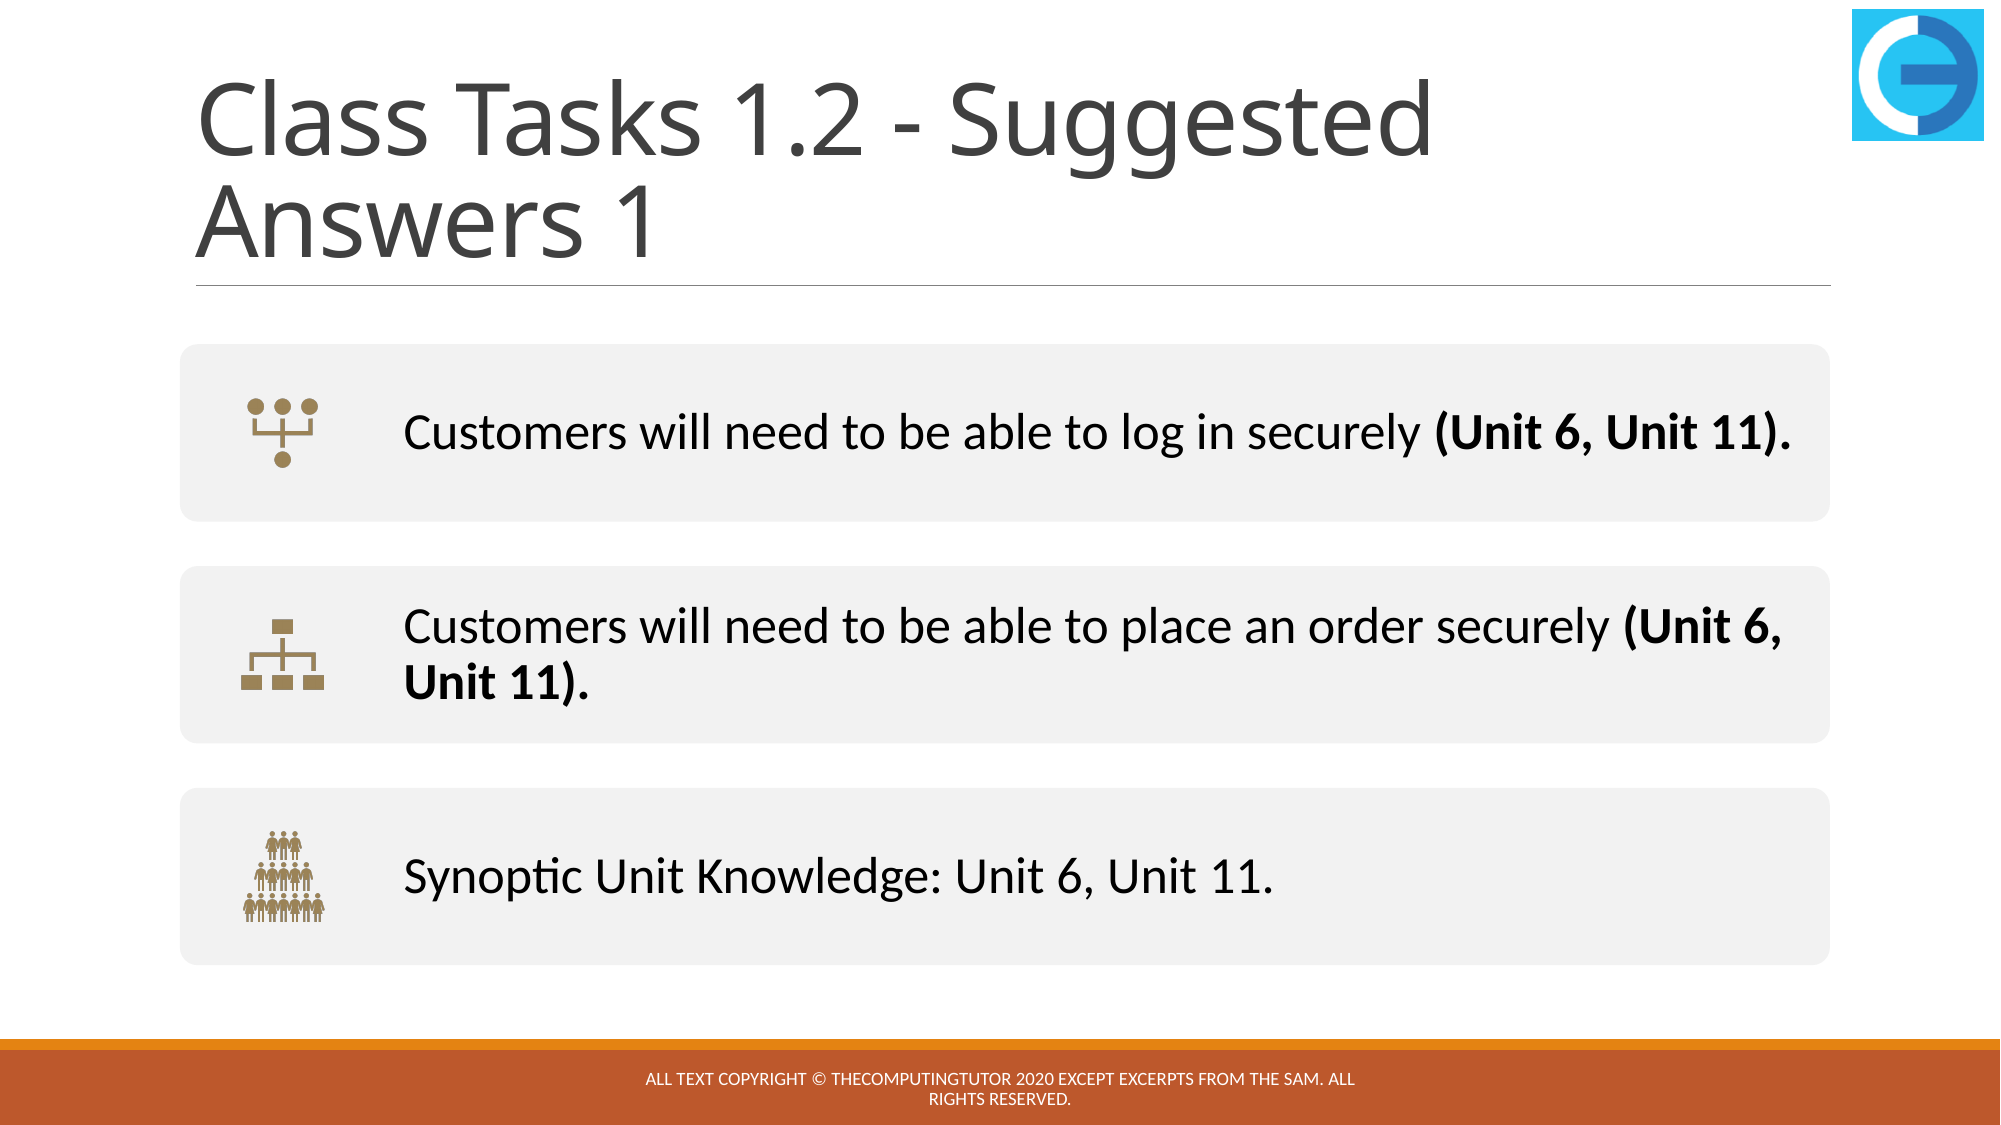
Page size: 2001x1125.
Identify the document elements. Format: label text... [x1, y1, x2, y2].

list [179, 343, 1831, 966]
footer All text copyright © TheComputingTutor 2020 except excerpts from the SAM. All rights Reserved. [604, 1059, 1396, 1120]
title Class Tasks 1.2 - Suggested Answers 1 [180, 47, 1830, 285]
picture [1852, 9, 1984, 141]
